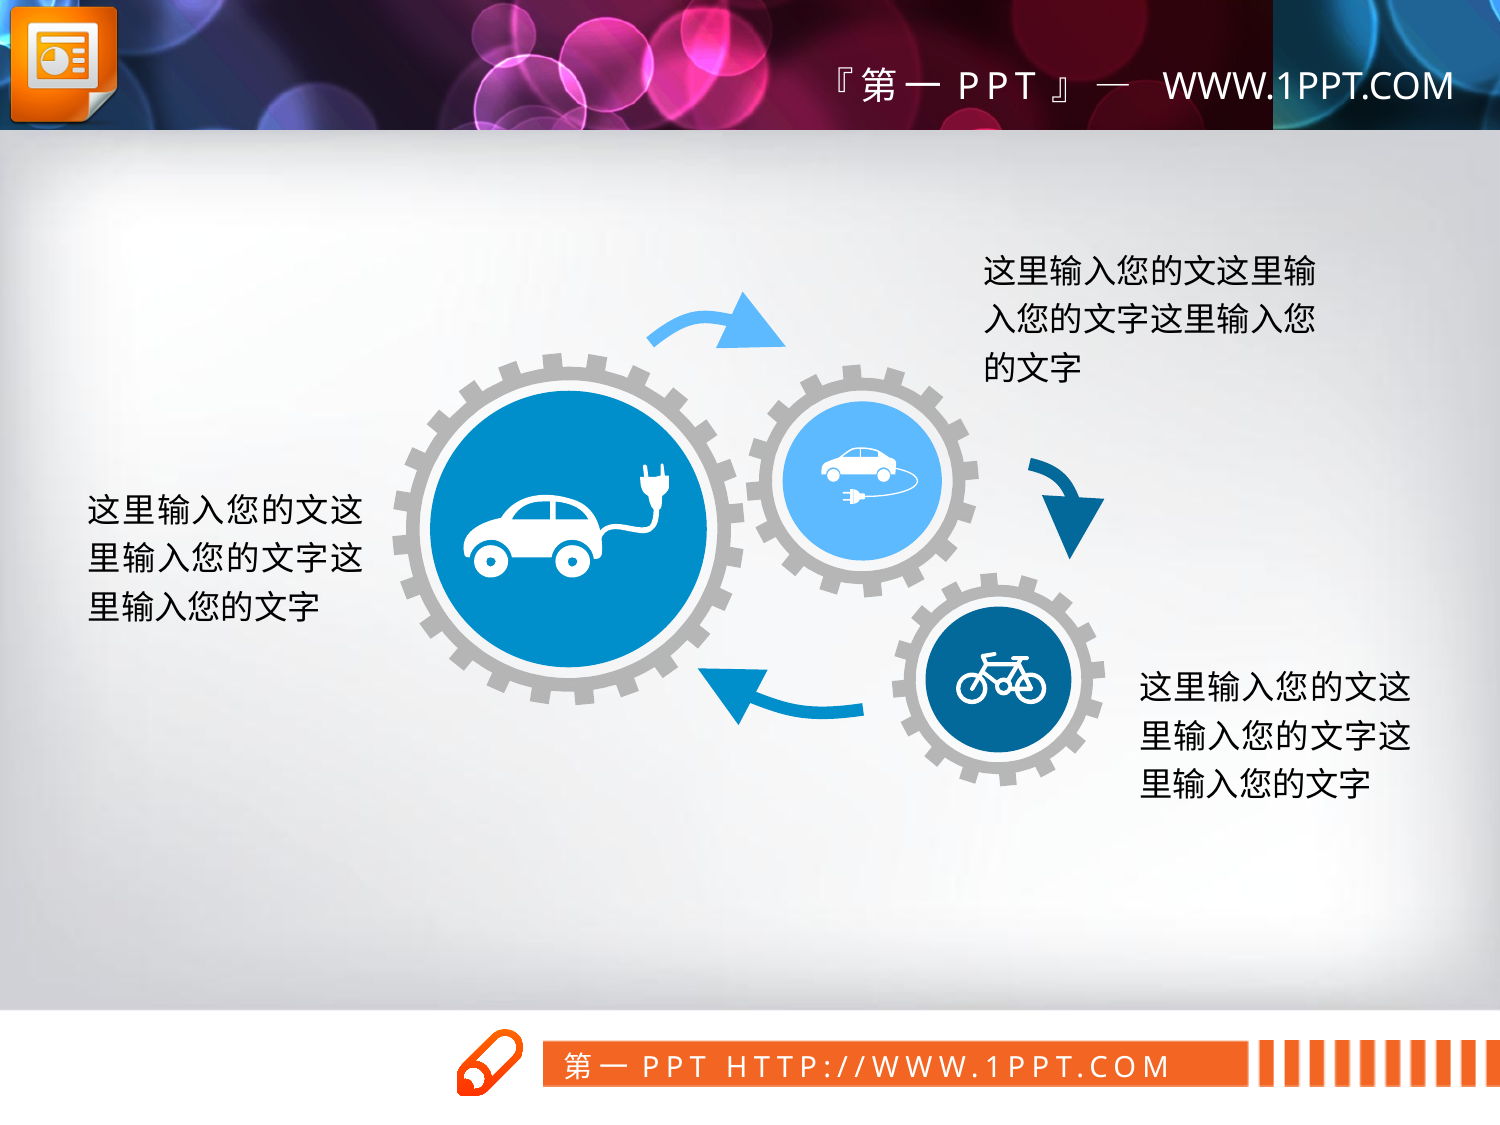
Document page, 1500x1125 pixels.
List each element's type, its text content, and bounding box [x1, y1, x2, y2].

text_box [891, 605, 923, 737]
text_box [950, 761, 1056, 787]
text_box [1077, 622, 1106, 752]
text_box [745, 399, 780, 544]
text_box [486, 353, 651, 389]
text_box [486, 677, 639, 706]
text_box [392, 447, 424, 604]
text_box [650, 317, 786, 424]
text_box [941, 572, 1073, 605]
text_box [799, 364, 944, 400]
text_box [429, 390, 707, 668]
text_box [419, 620, 424, 630]
text_box [713, 454, 745, 611]
text_box 这里输入您的文这里输入您的文字这里输入您的文字 [1128, 652, 1424, 809]
text_box 这里输入您的文这里输入您的文字这里输入您的文字 [971, 236, 1329, 393]
text_box [702, 555, 864, 713]
text_box [461, 380, 481, 389]
picture [0, 0, 1500, 1012]
text_box [930, 761, 942, 767]
text_box [713, 428, 718, 439]
text_box 这里输入您的文这里输入您的文字这里输入您的文字 [76, 475, 376, 632]
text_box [782, 401, 943, 561]
text_box [1015, 463, 1087, 560]
text_box [947, 418, 979, 561]
picture [543, 1040, 1500, 1087]
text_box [925, 606, 1072, 753]
text_box [827, 569, 925, 598]
